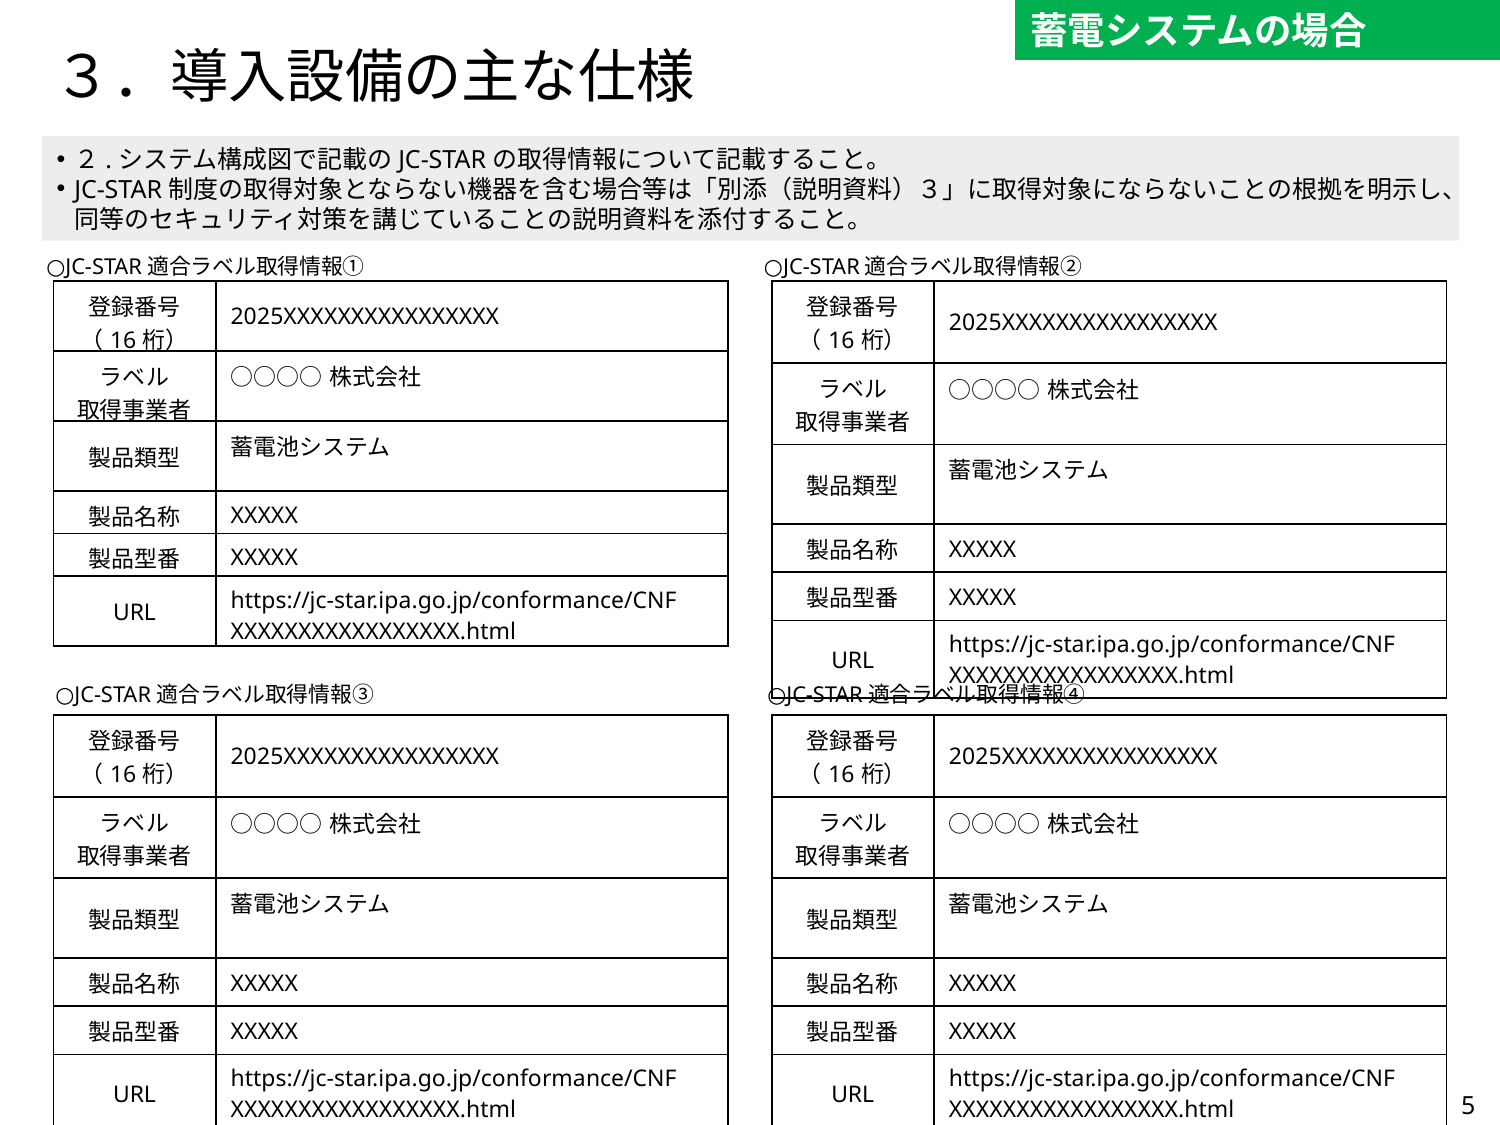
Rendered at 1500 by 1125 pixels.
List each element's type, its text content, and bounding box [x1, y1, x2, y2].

title ３．導入設備の主な仕様 [38, 31, 1455, 126]
table_cell 蓄電池システム [935, 445, 1446, 523]
table_cell 製品類型 [773, 879, 933, 957]
table_cell 製品類型 [773, 445, 933, 523]
table_cell XXXXX [217, 959, 727, 1005]
table_header 登録番号（16桁） [54, 287, 215, 350]
table_cell XXXXX [935, 525, 1446, 571]
table_cell URL [773, 621, 933, 697]
table_header 2025XXXXXXXXXXXXXXXX [217, 282, 727, 350]
table_header 2025XXXXXXXXXXXXXXXX [217, 716, 727, 796]
table_cell 蓄電池システム [217, 879, 727, 957]
table_header 登録番号（16桁） [54, 716, 215, 796]
text_box ○JC-STAR適合ラベル取得情報② [749, 245, 1368, 287]
text_box ○JC-STAR適合ラベル取得情報③ [40, 672, 659, 714]
table_cell ○○○○株式会社 [217, 798, 727, 877]
table_cell 製品類型 [54, 422, 215, 490]
table_cell XXXXX [217, 492, 727, 533]
table_cell 製品名称 [773, 525, 933, 571]
table_cell URL [54, 577, 215, 645]
table_cell ○○○○株式会社 [217, 352, 727, 420]
table_header 2025XXXXXXXXXXXXXXXX [935, 282, 1446, 362]
table_cell 製品類型 [54, 879, 215, 957]
table_cell 製品名称 [54, 959, 215, 1005]
table_cell URL [54, 1055, 215, 1125]
table_cell https://jc-star.ipa.go.jp/conformance/CNF XXXXXXXXXXXXXXXXX.html [935, 621, 1446, 697]
table_cell XXXXX [935, 959, 1446, 1005]
table_cell XXXXX [935, 1007, 1446, 1054]
table_cell ○○○○株式会社 [935, 364, 1446, 444]
table_cell XXXXX [217, 534, 727, 575]
table_cell ラベル 取得事業者 [54, 352, 215, 420]
table_cell 製品型番 [773, 1007, 933, 1054]
table_cell ラベル 取得事業者 [773, 798, 933, 877]
table_cell https://jc-star.ipa.go.jp/conformance/CNF XXXXXXXXXXXXXXXXX.html [217, 1055, 727, 1125]
table_cell 蓄電池システム [217, 422, 727, 490]
text_box ○JC-STAR適合ラベル取得情報① [31, 245, 650, 287]
table_cell 製品型番 [773, 573, 933, 620]
table_cell 製品名称 [773, 959, 933, 1005]
table_header 2025XXXXXXXXXXXXXXXX [935, 716, 1446, 796]
table_header 登録番号（16桁） [773, 282, 933, 362]
table_cell 蓄電池システム [935, 879, 1446, 957]
table_cell XXXXX [217, 1007, 727, 1054]
table_cell 製品型番 [54, 534, 215, 575]
table_cell URL [773, 1055, 933, 1125]
table_cell 製品型番 [54, 1007, 215, 1054]
text_box ○JC-STAR適合ラベル取得情報➃ [752, 672, 1371, 714]
table_cell ラベル 取得事業者 [773, 364, 933, 444]
table_header 登録番号（16桁） [773, 716, 933, 796]
table_cell ○○○○株式会社 [935, 798, 1446, 877]
table_cell https://jc-star.ipa.go.jp/conformance/CNF XXXXXXXXXXXXXXXXX.html [217, 577, 727, 645]
text_box 蓄電システムの場合 [1015, 0, 1500, 60]
table_cell https://jc-star.ipa.go.jp/conformance/CNF XXXXXXXXXXXXXXXXX.html [935, 1055, 1446, 1125]
table_cell 製品名称 [54, 492, 215, 533]
table_cell XXXXX [935, 573, 1446, 620]
table_cell ラベル 取得事業者 [54, 798, 215, 877]
text_box ２.システム構成図で記載のJC-STARの取得情報について記載すること。 JC-STAR制度の取得対象とならない機器を含む場合等は「別添（説明資料）３」に取得対象にならないことの根拠を明示し、同等のセキュリティ対策を講じていることの説明資料を添付すること。 [41, 136, 1460, 241]
